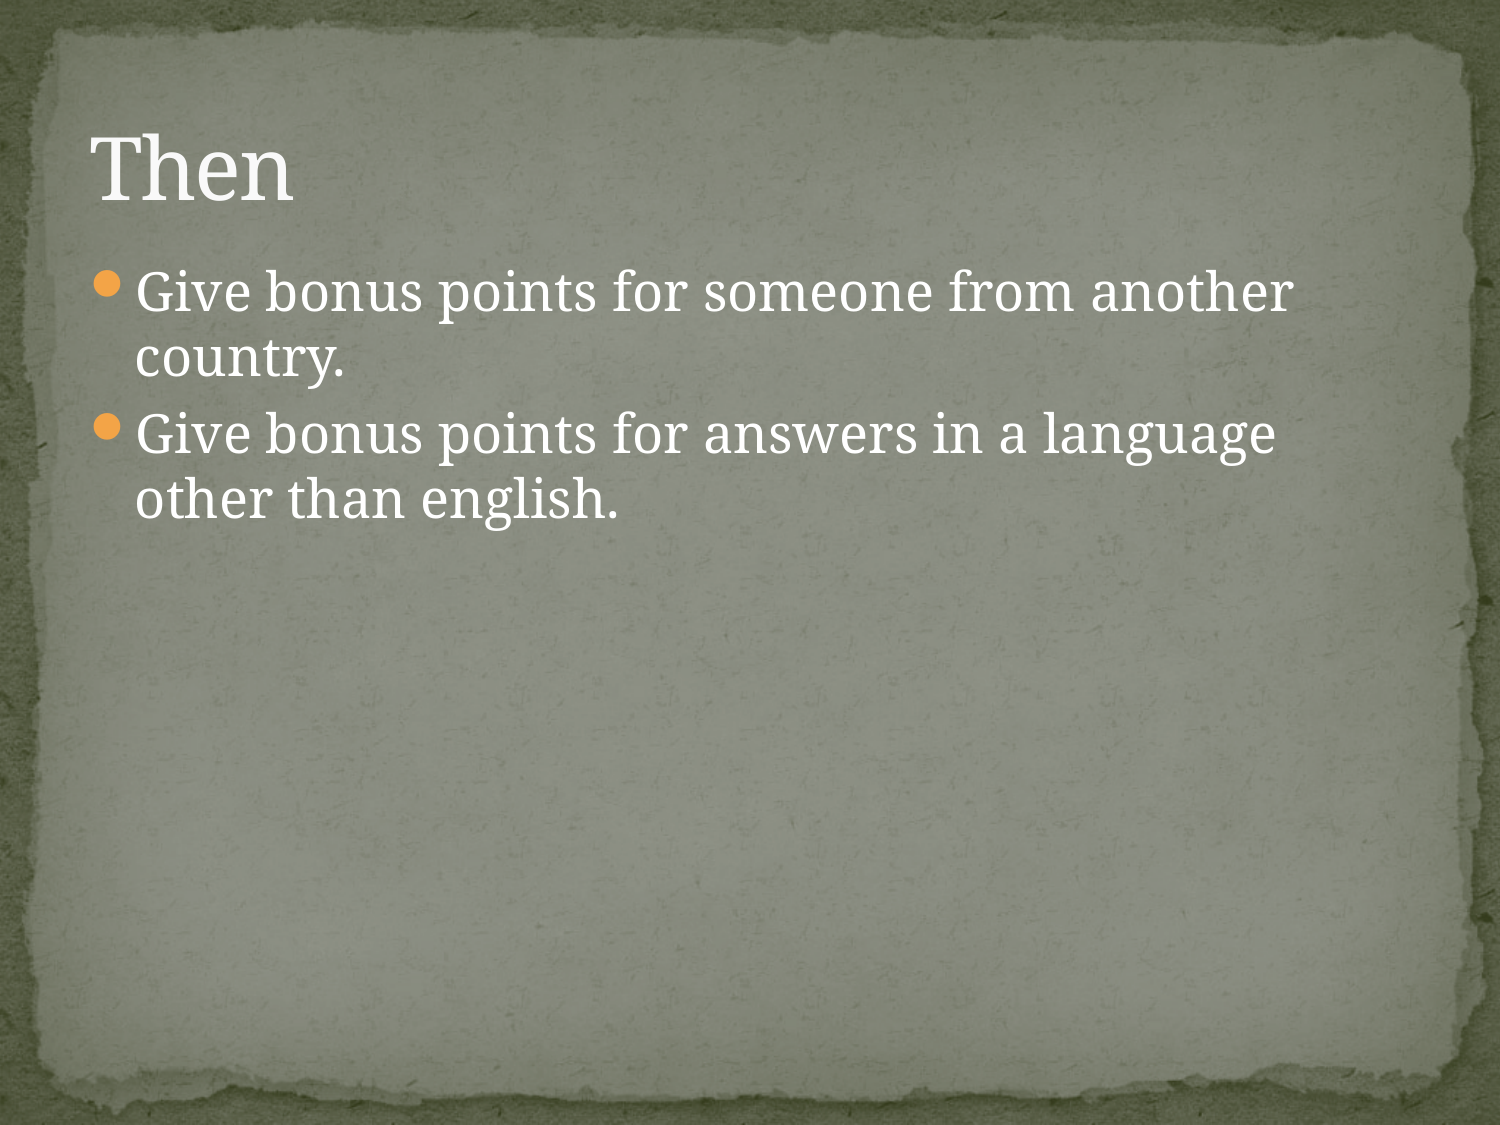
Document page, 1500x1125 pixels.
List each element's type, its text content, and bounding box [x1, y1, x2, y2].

list Give bonus points for someone from another country. Give bonus points for answers in a language other than english. [75, 249, 1425, 1000]
title Then [74, 24, 1425, 225]
